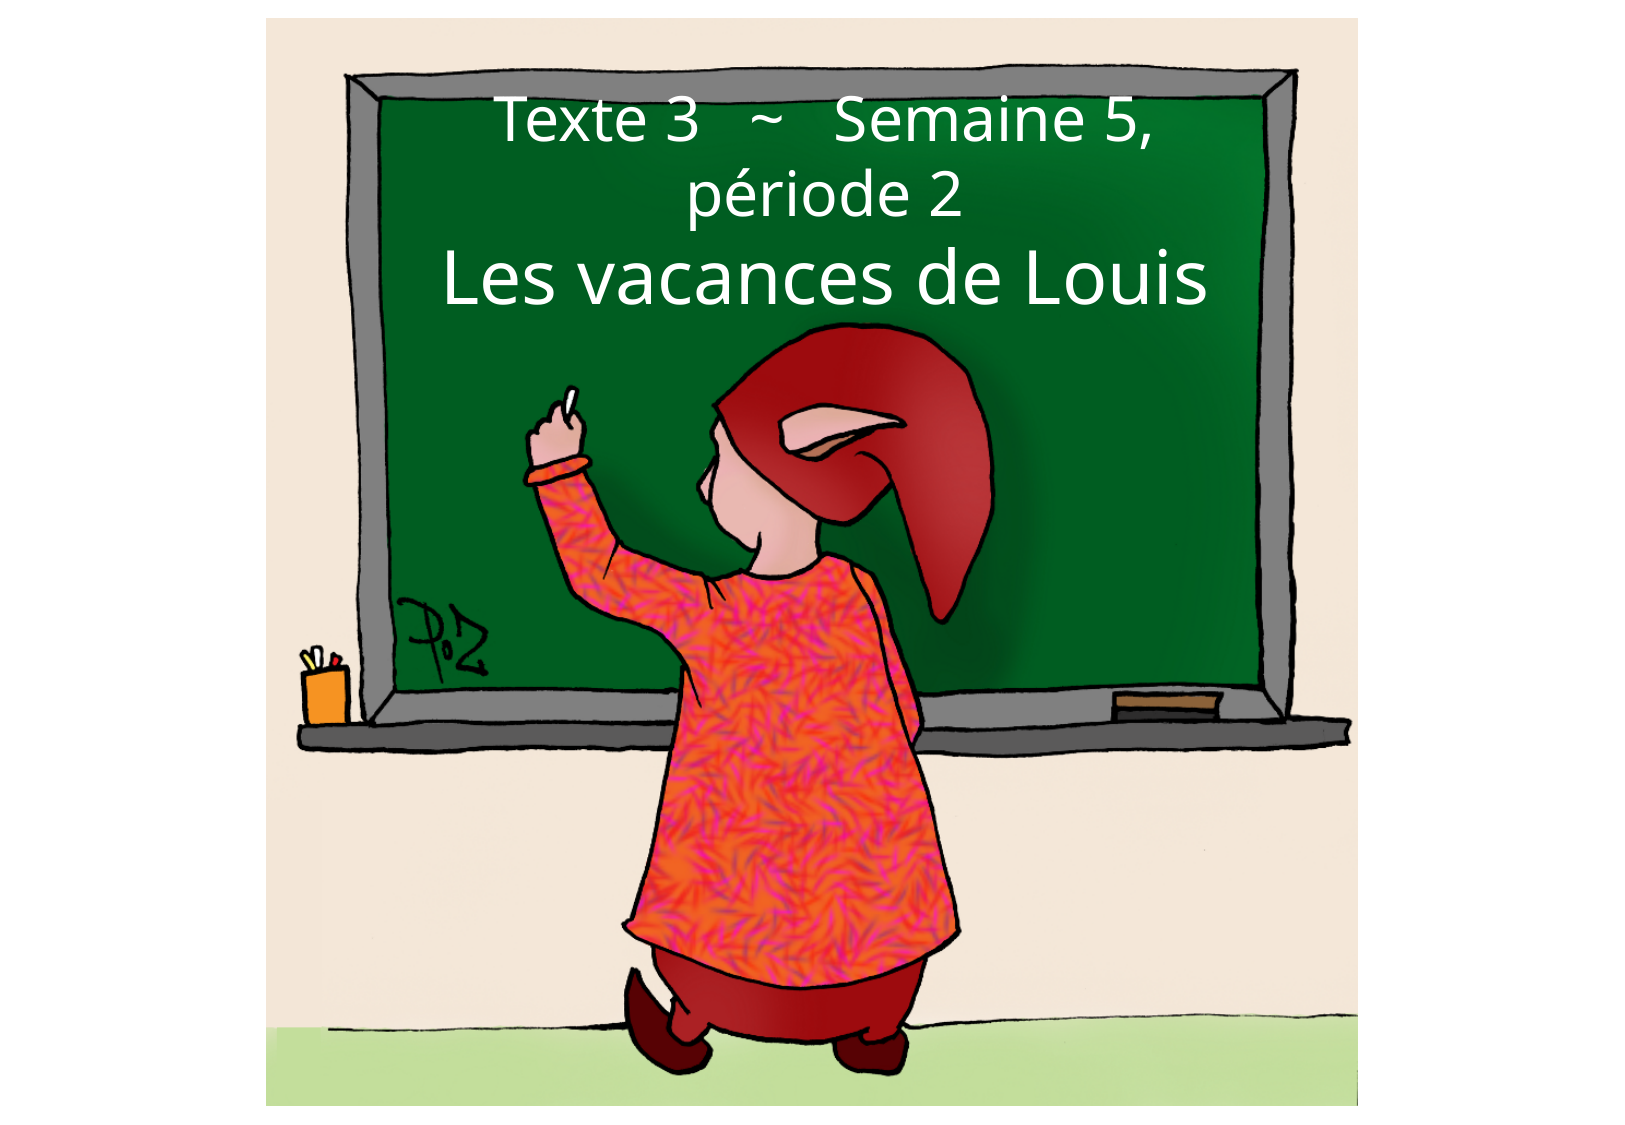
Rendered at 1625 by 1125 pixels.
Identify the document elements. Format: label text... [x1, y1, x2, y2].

picture [266, 18, 1358, 1106]
text_box Texte 3 ~ Semaine 5, période 2 Les vacances de Louis [377, 101, 1273, 297]
